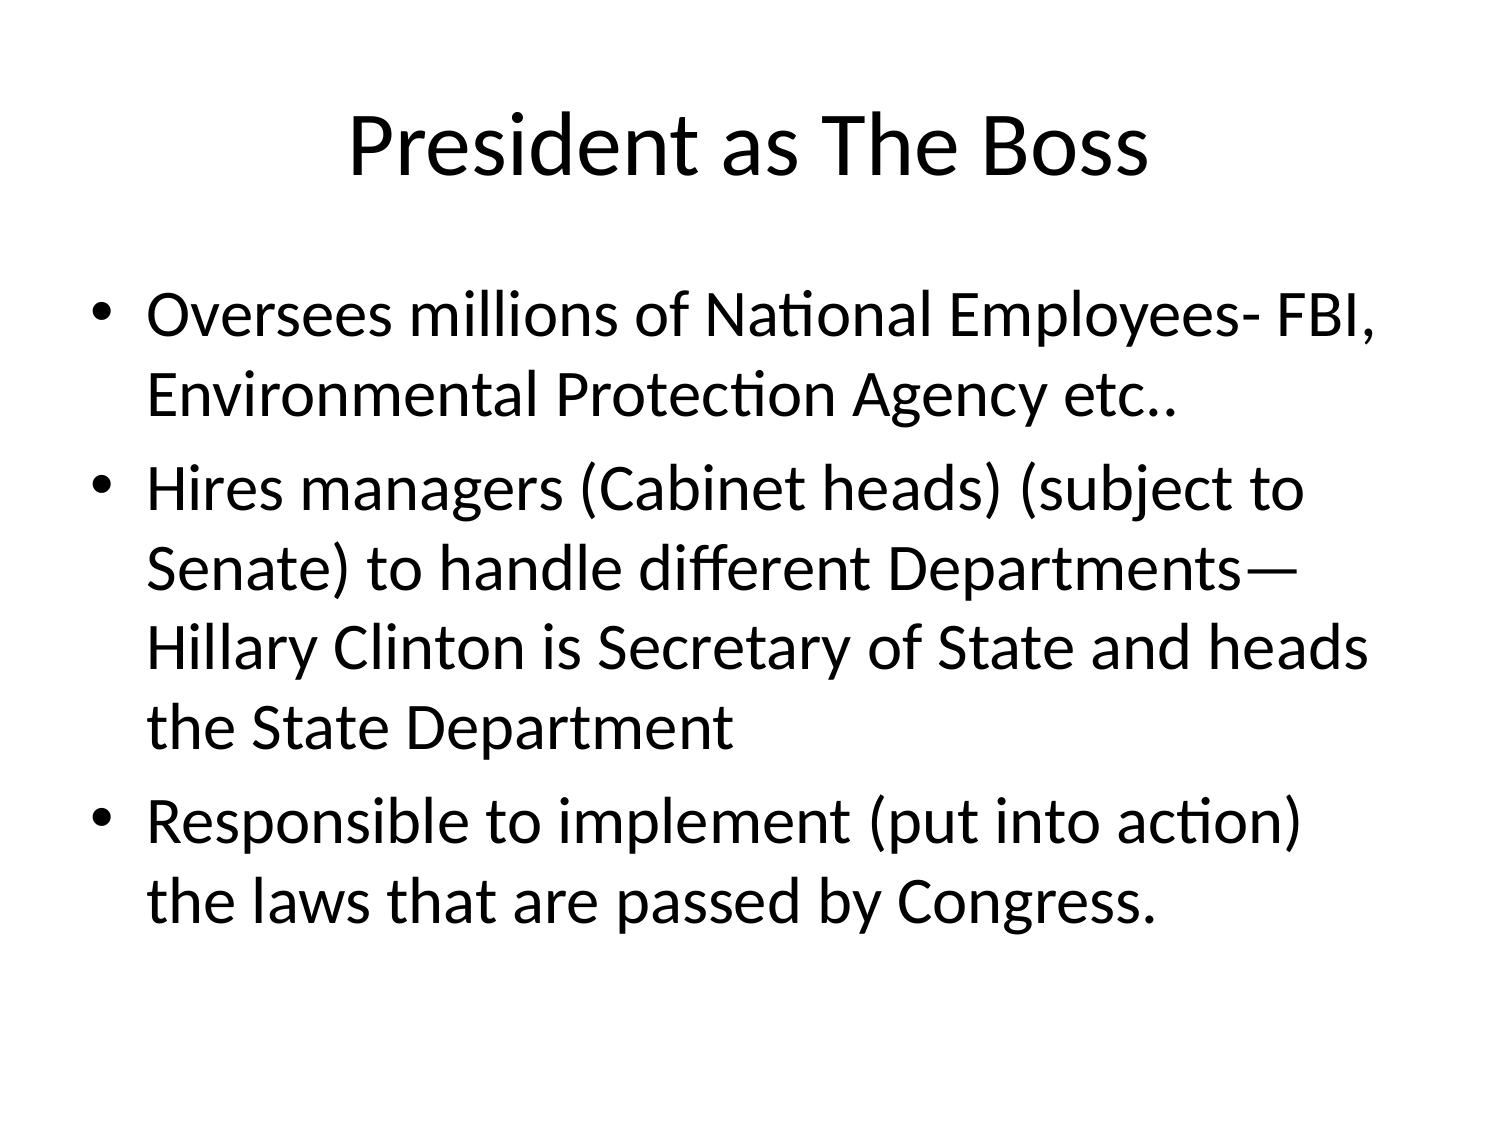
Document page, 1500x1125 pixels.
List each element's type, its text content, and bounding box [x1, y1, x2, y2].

list Oversees millions of National Employees- FBI, Environmental Protection Agency etc.. Hires managers (Cabinet heads) (subject to Senate) to handle different Departments—Hillary Clinton is Secretary of State and heads the State Department Responsible to implement (put into action) the laws that are passed by Congress. [75, 262, 1425, 1005]
title President as The Boss [75, 45, 1425, 233]
